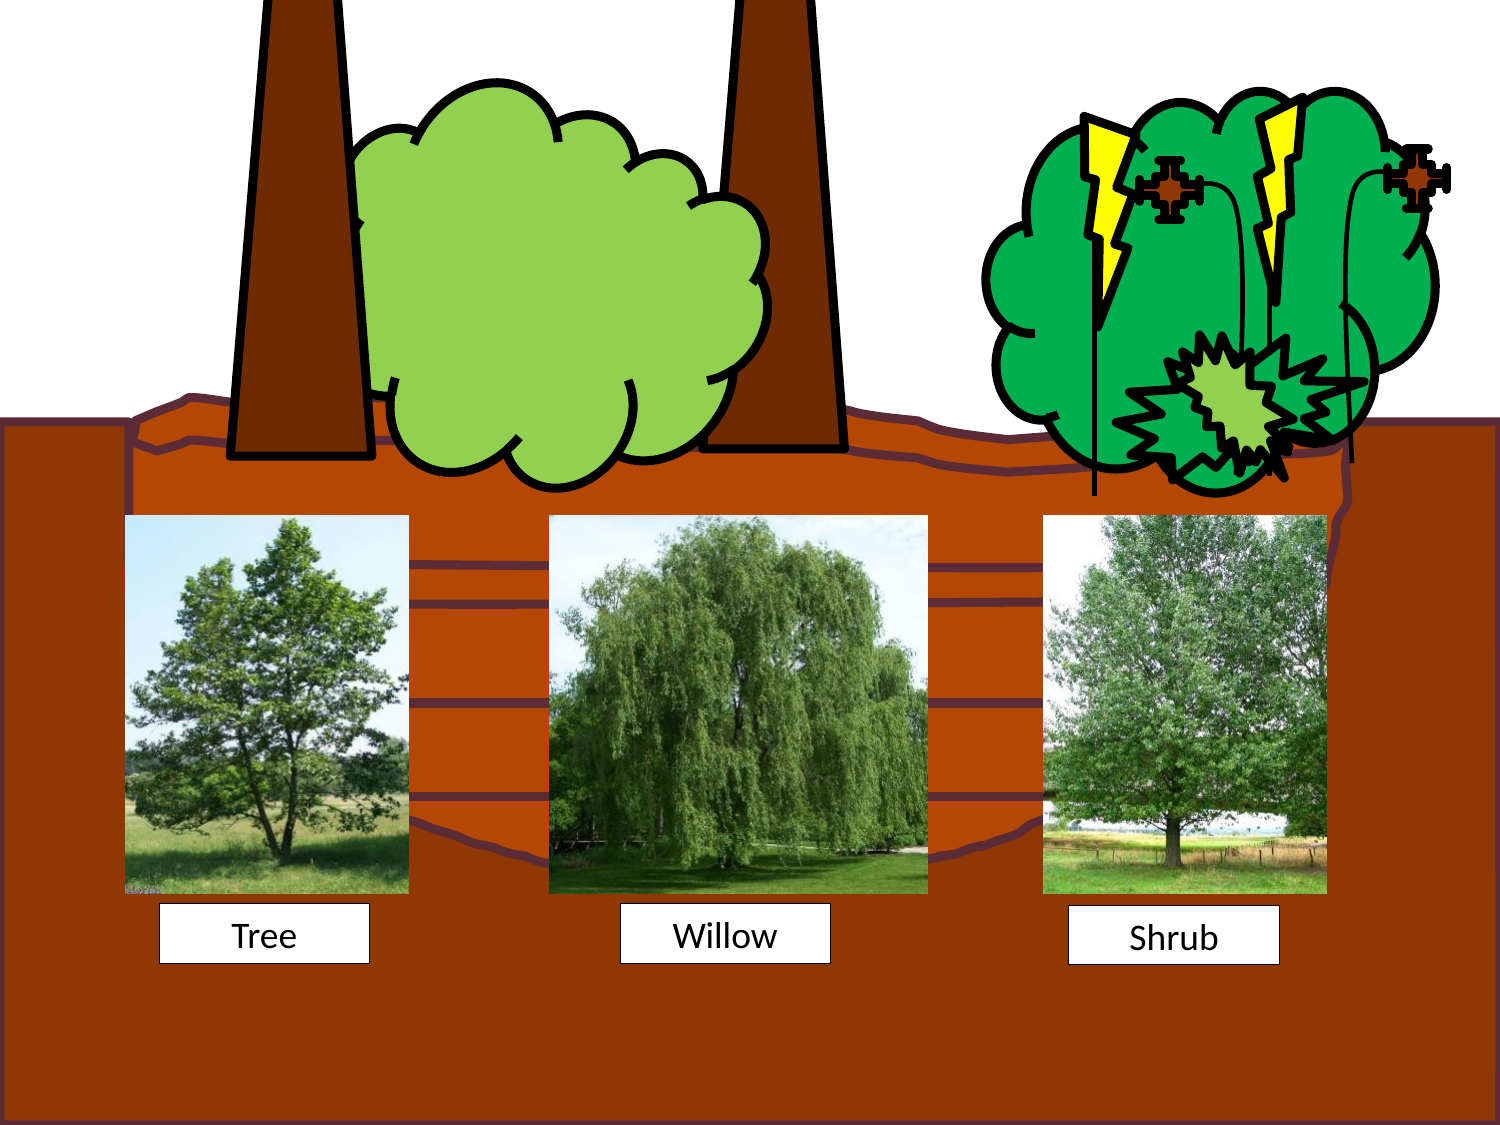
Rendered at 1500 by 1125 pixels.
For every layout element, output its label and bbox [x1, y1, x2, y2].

text_box [373, 400, 390, 435]
text_box [1115, 325, 1365, 491]
text_box [1237, 86, 1283, 93]
text_box [1340, 148, 1448, 464]
text_box [125, 514, 1328, 966]
text_box [1311, 86, 1402, 325]
text_box [132, 392, 230, 445]
text_box [846, 405, 1050, 467]
text_box [1139, 160, 1248, 325]
text_box [134, 435, 1341, 522]
text_box [698, 0, 849, 454]
text_box [0, 417, 1500, 1125]
text_box [1232, 93, 1316, 325]
text_box [1056, 113, 1164, 497]
text_box [354, 78, 773, 493]
text_box [981, 141, 1050, 436]
text_box [1144, 97, 1226, 160]
text_box [225, 0, 377, 461]
